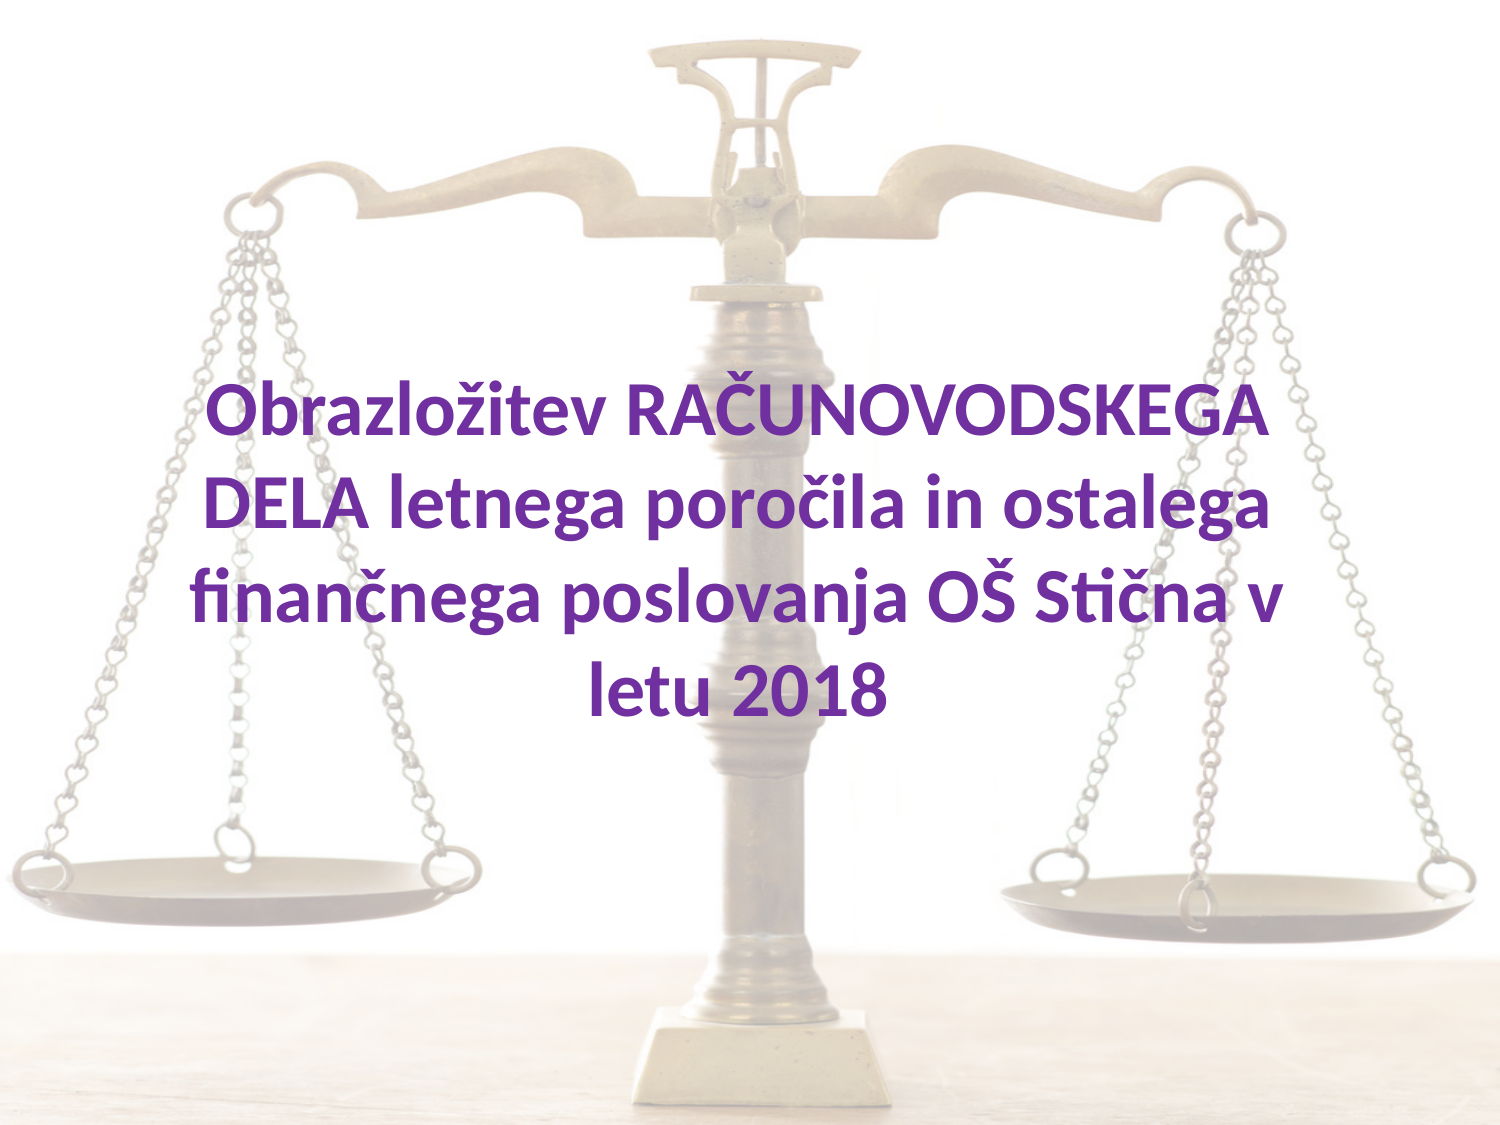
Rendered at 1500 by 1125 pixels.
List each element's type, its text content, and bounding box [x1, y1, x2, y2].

title Obrazložitev RAČUNOVODSKEGA DELA letnega poročila in ostalega finančnega poslovanja OŠ Stična v letu 2018 [112, 349, 1365, 740]
